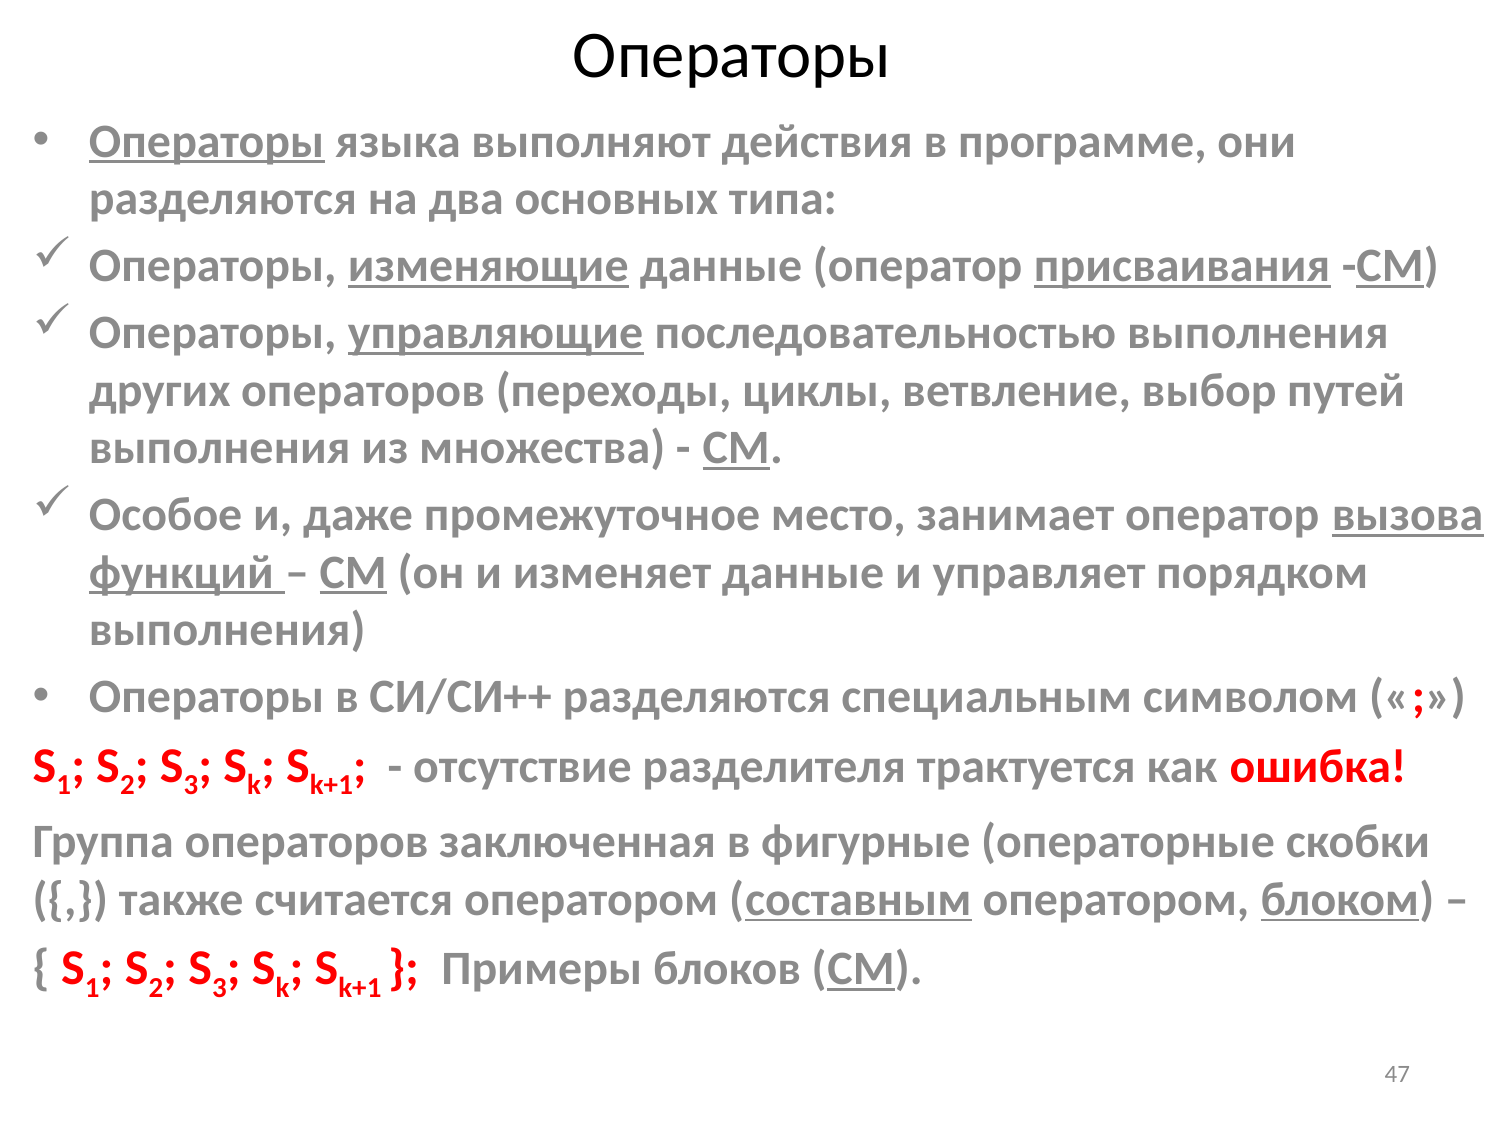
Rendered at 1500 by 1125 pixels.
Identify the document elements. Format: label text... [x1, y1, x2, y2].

text_box Операторы языка выполняют действия в программе, они разделяются на два основных типа: Операторы, изменяющие данные (оператор присваивания -СМ) Операторы, управляющие последовательностью выполнения других операторов (переходы, циклы, ветвление, выбор путей выполнения из множества) - СМ. Особое и, даже промежуточное место, занимает оператор вызова функций – СМ (он и изменяет данные и управляет порядком выполнения) Операторы в СИ/СИ++ разделяются специальным символом («;») S1; S2; S3; Sk; Sk+1; - отсутствие разделителя трактуется как ошибка! Группа операторов заключенная в фигурные (операторные скобки ({,}) также считается оператором (составным оператором, блоком) – { S1; S2; S3; Sk; Sk+1 }; Примеры блоков (СМ). [17, 101, 1500, 1024]
slide_number 47 [1074, 1042, 1425, 1103]
title Операторы [159, 0, 1306, 101]
